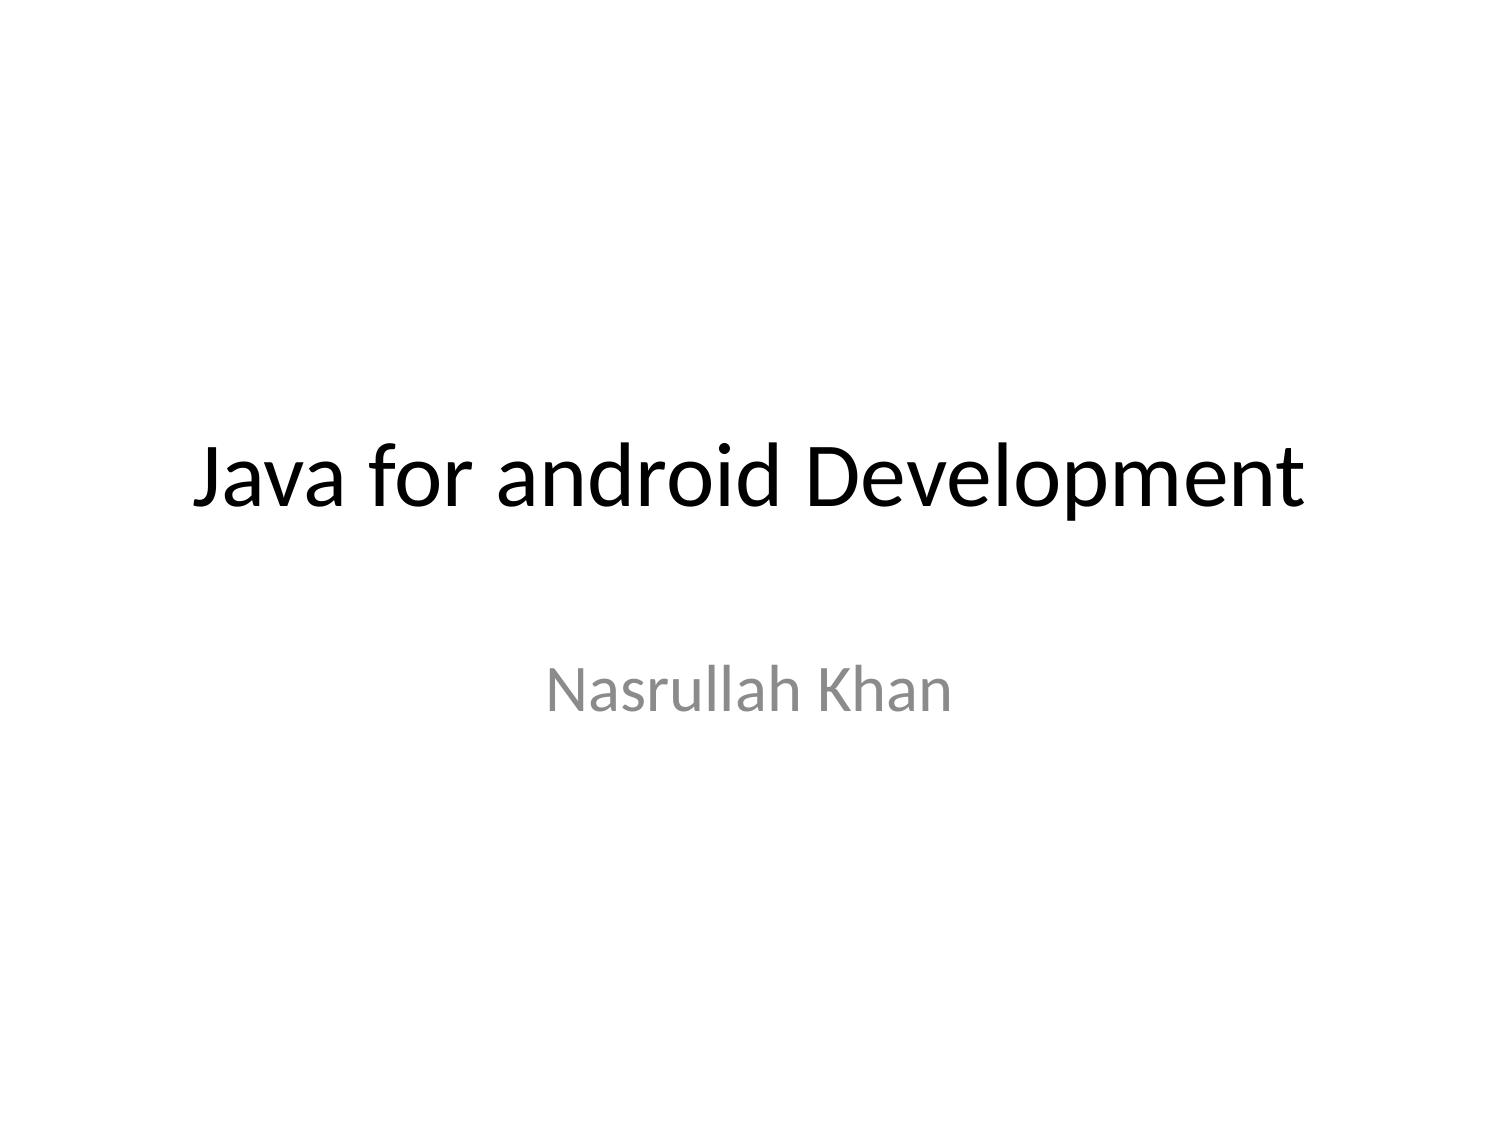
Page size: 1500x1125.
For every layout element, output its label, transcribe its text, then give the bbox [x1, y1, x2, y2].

title Java for android Development [112, 349, 1388, 591]
subtitle Nasrullah Khan [225, 637, 1275, 925]
